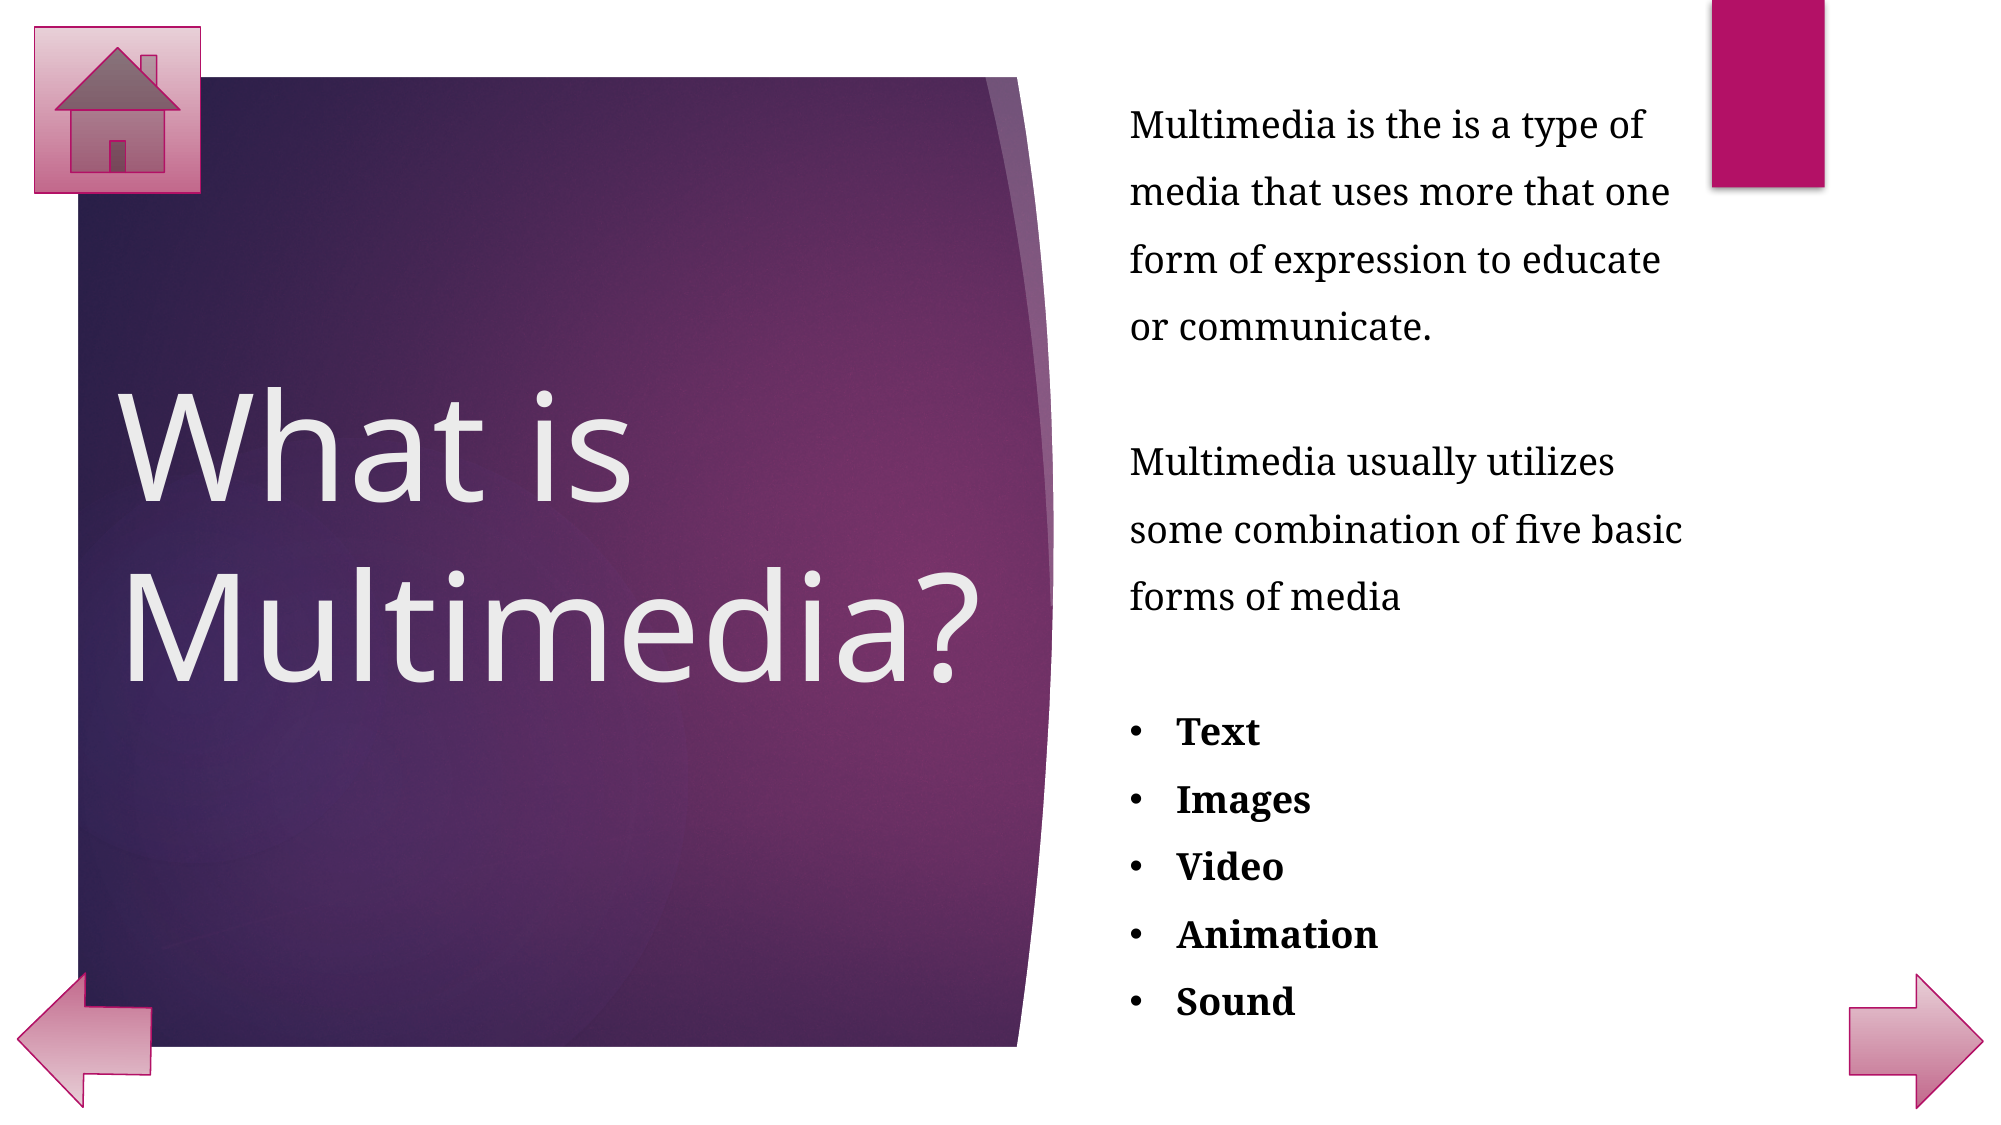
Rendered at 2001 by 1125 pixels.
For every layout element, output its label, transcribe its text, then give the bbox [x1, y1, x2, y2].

title What is Multimedia? [101, 295, 1040, 767]
text_box [1848, 973, 1984, 1110]
text_box [34, 26, 201, 194]
text_box Multimedia is the is a type of media that uses more that one form of expression to educate or communicate. Multimedia usually utilizes some combination of five basic forms of media Text Images Video Animation Sound [1114, 70, 1719, 1099]
text_box [16, 972, 153, 1108]
